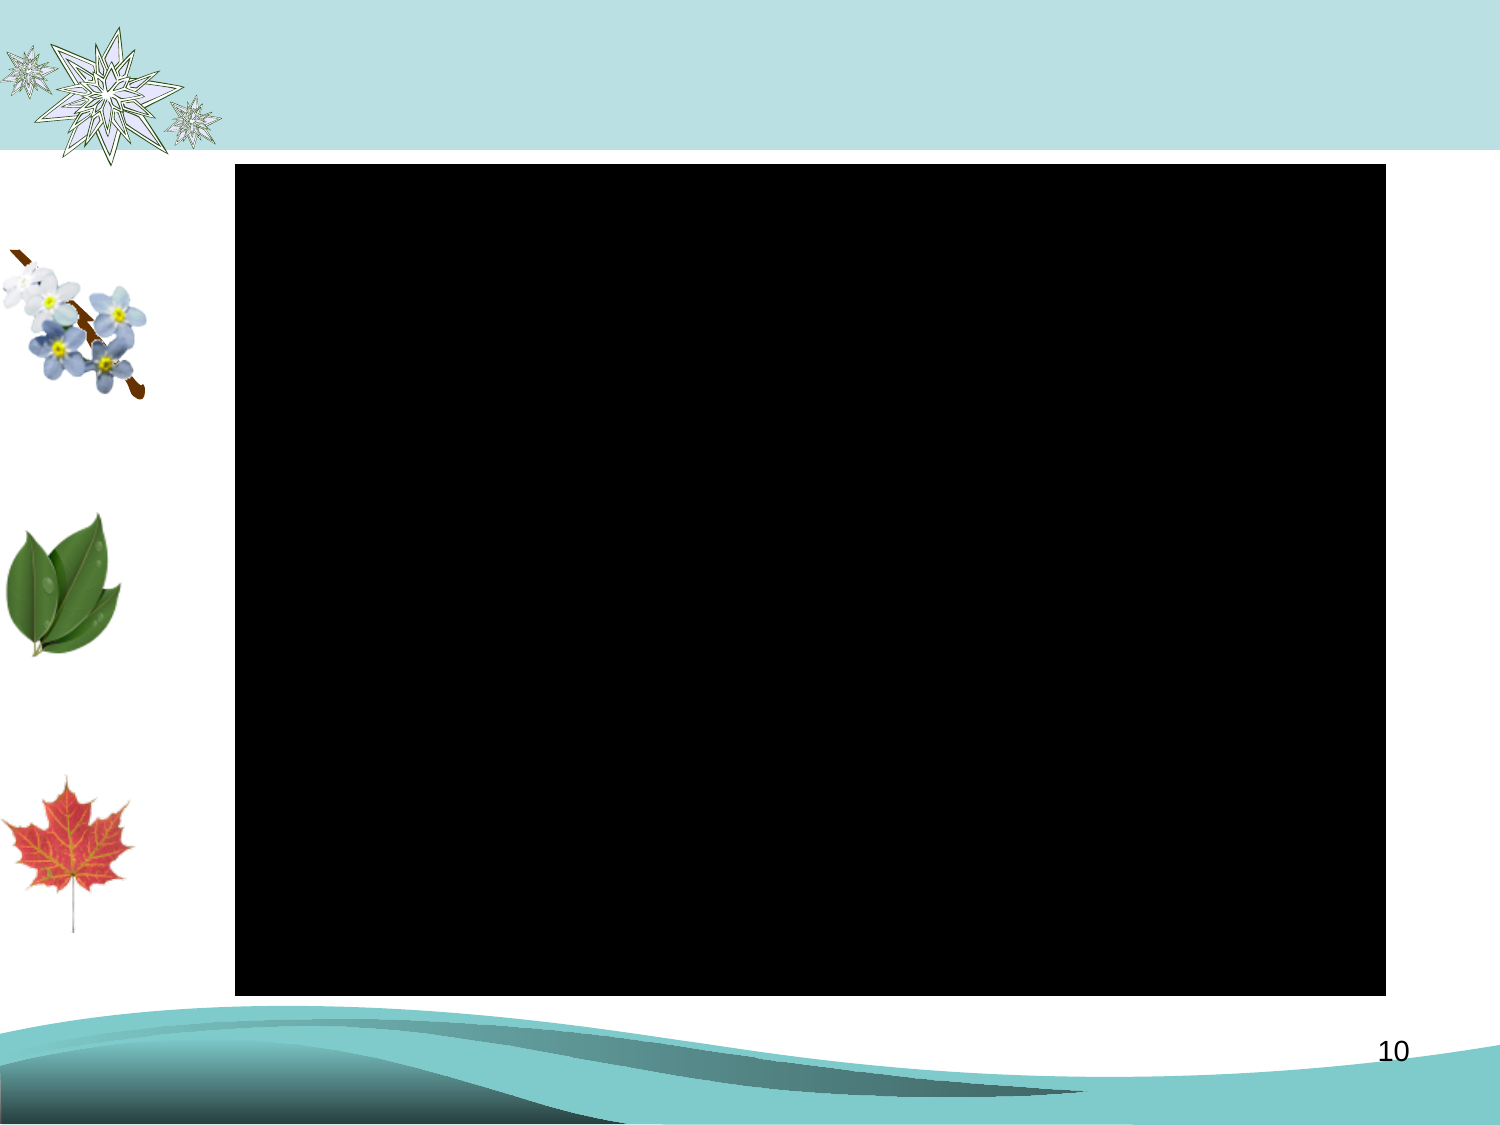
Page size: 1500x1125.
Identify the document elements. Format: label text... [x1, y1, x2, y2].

picture [0, 512, 150, 663]
slide_number 10 [1074, 1024, 1426, 1103]
picture [0, 260, 150, 396]
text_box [234, 163, 1387, 997]
picture [0, 774, 136, 933]
